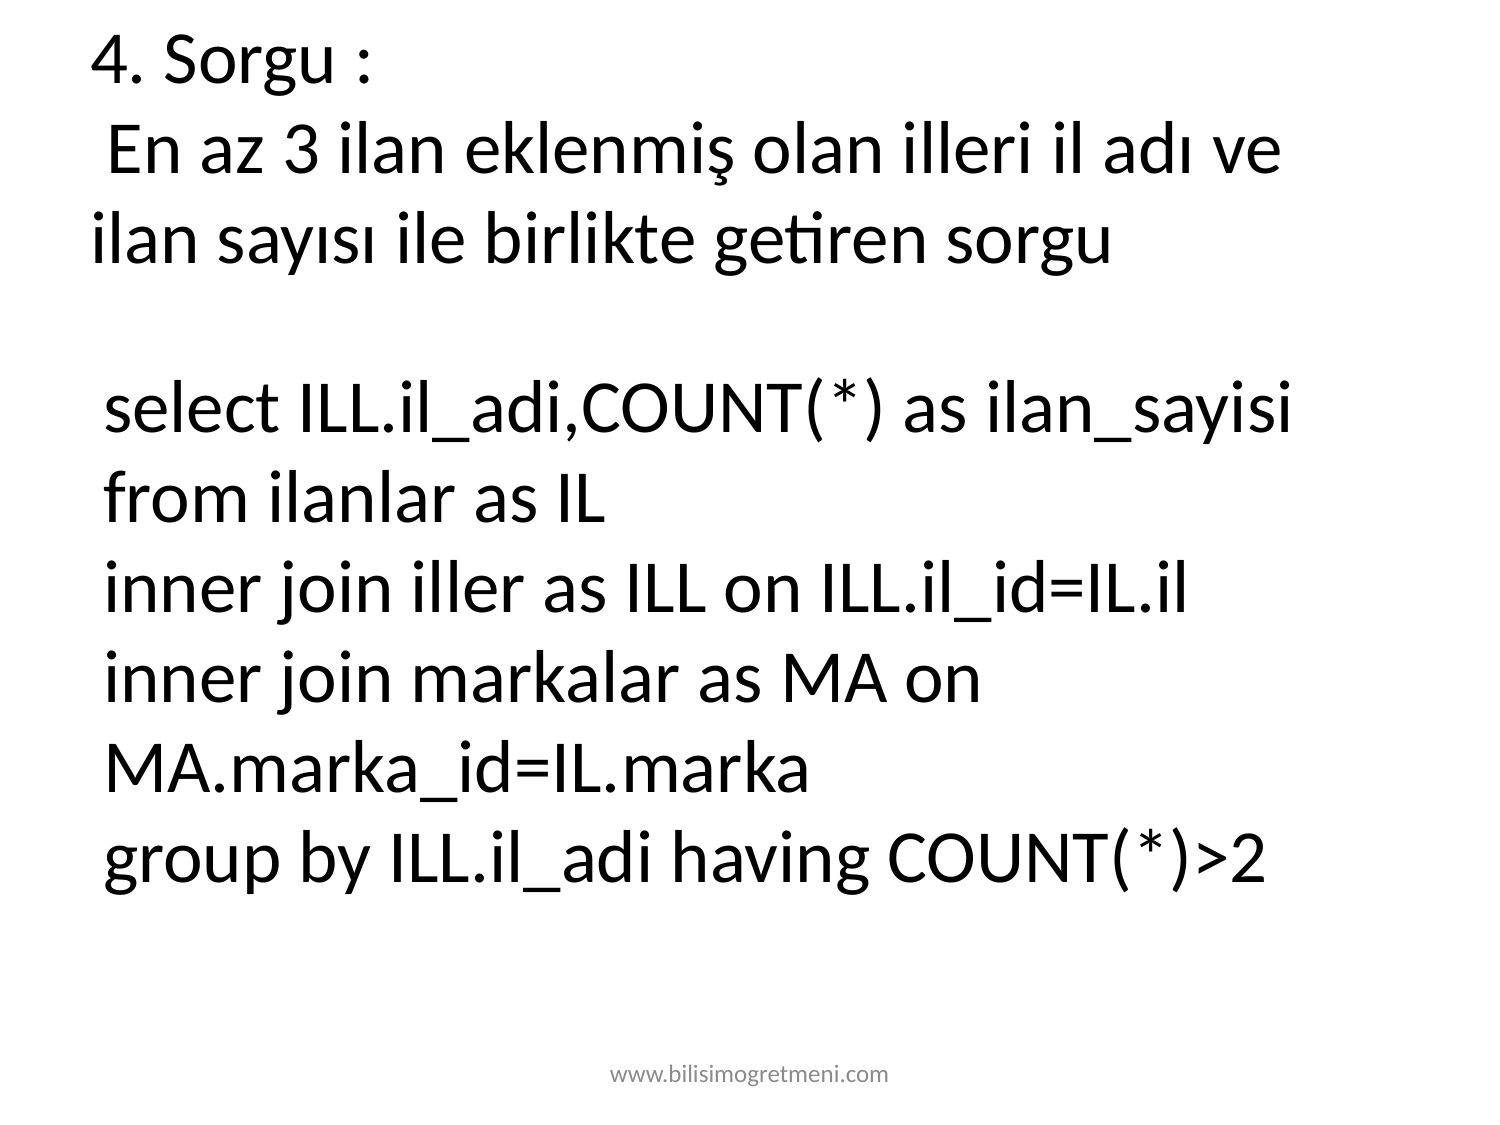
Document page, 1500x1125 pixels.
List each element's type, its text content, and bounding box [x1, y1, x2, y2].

text_box select ILL.il_adi,COUNT(*) as ilan_sayisi from ilanlar as IL inner join iller as ILL on ILL.il_id=IL.il inner join markalar as MA on MA.marka_id=IL.marka group by ILL.il_adi having COUNT(*)>2 [88, 349, 1400, 905]
footer www.bilisimogretmeni.com [512, 1042, 988, 1103]
title 4. Sorgu : En az 3 ilan eklenmiş olan illeri il adı ve ilan sayısı ile birlikte getiren sorgu [75, 0, 1425, 304]
